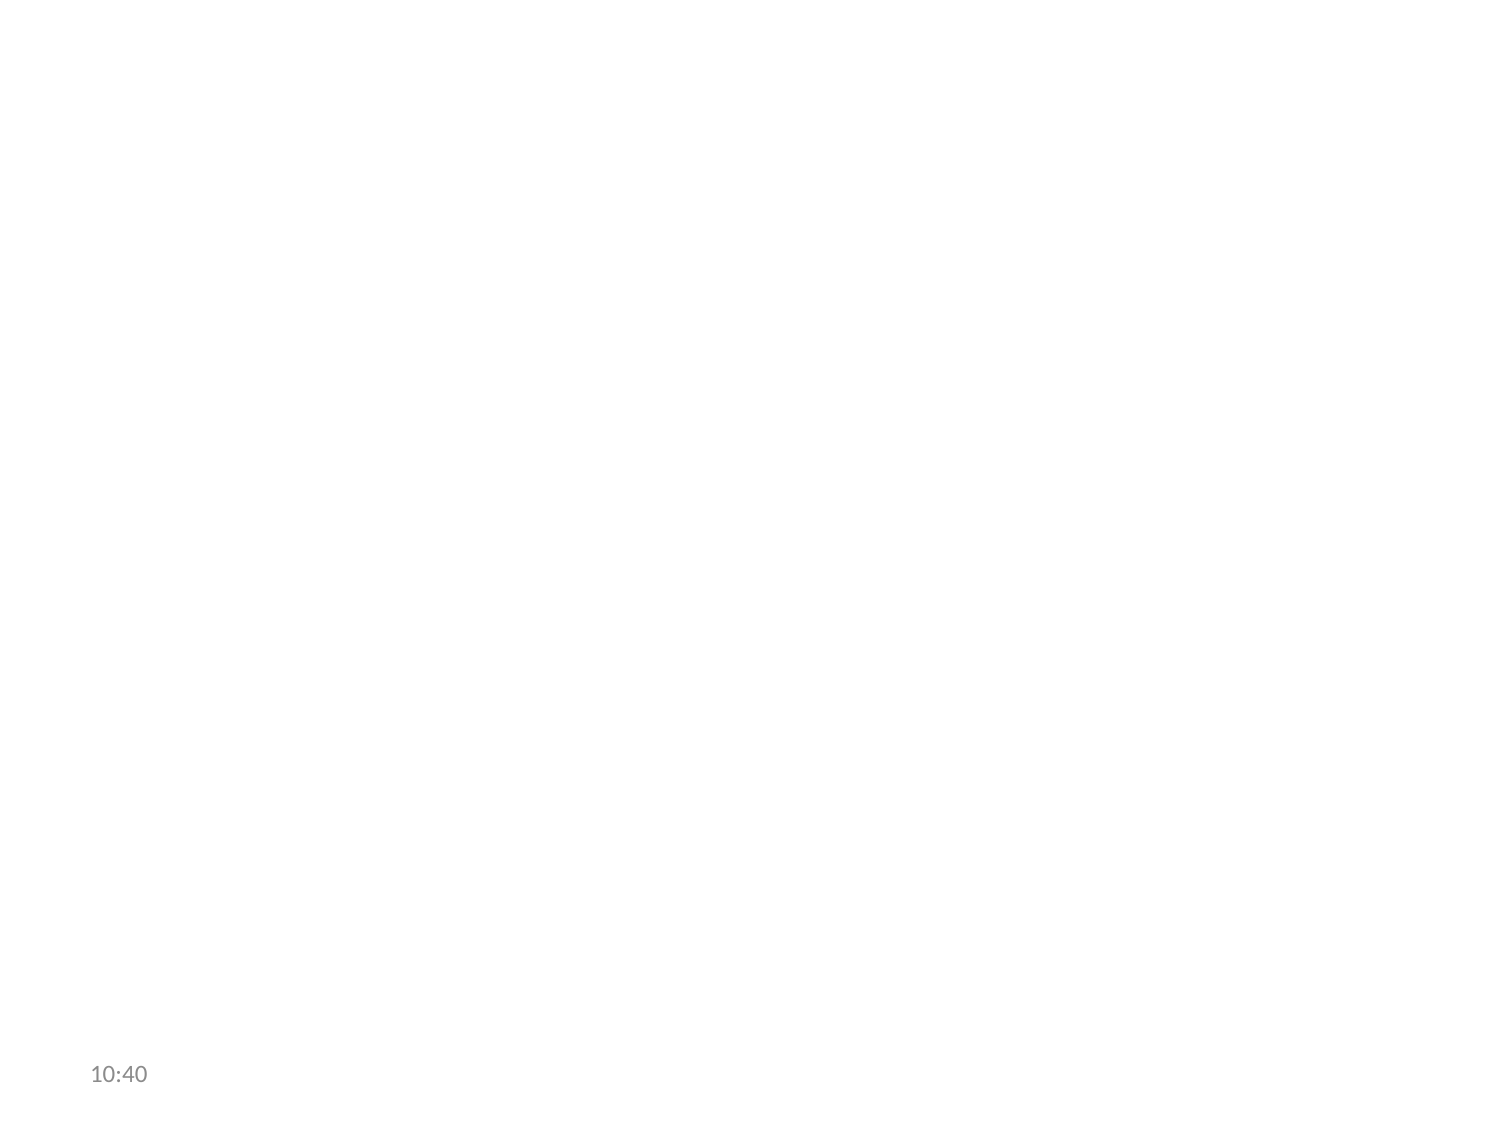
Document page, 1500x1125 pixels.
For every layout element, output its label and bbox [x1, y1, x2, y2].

slide_number [75, 1042, 425, 1103]
